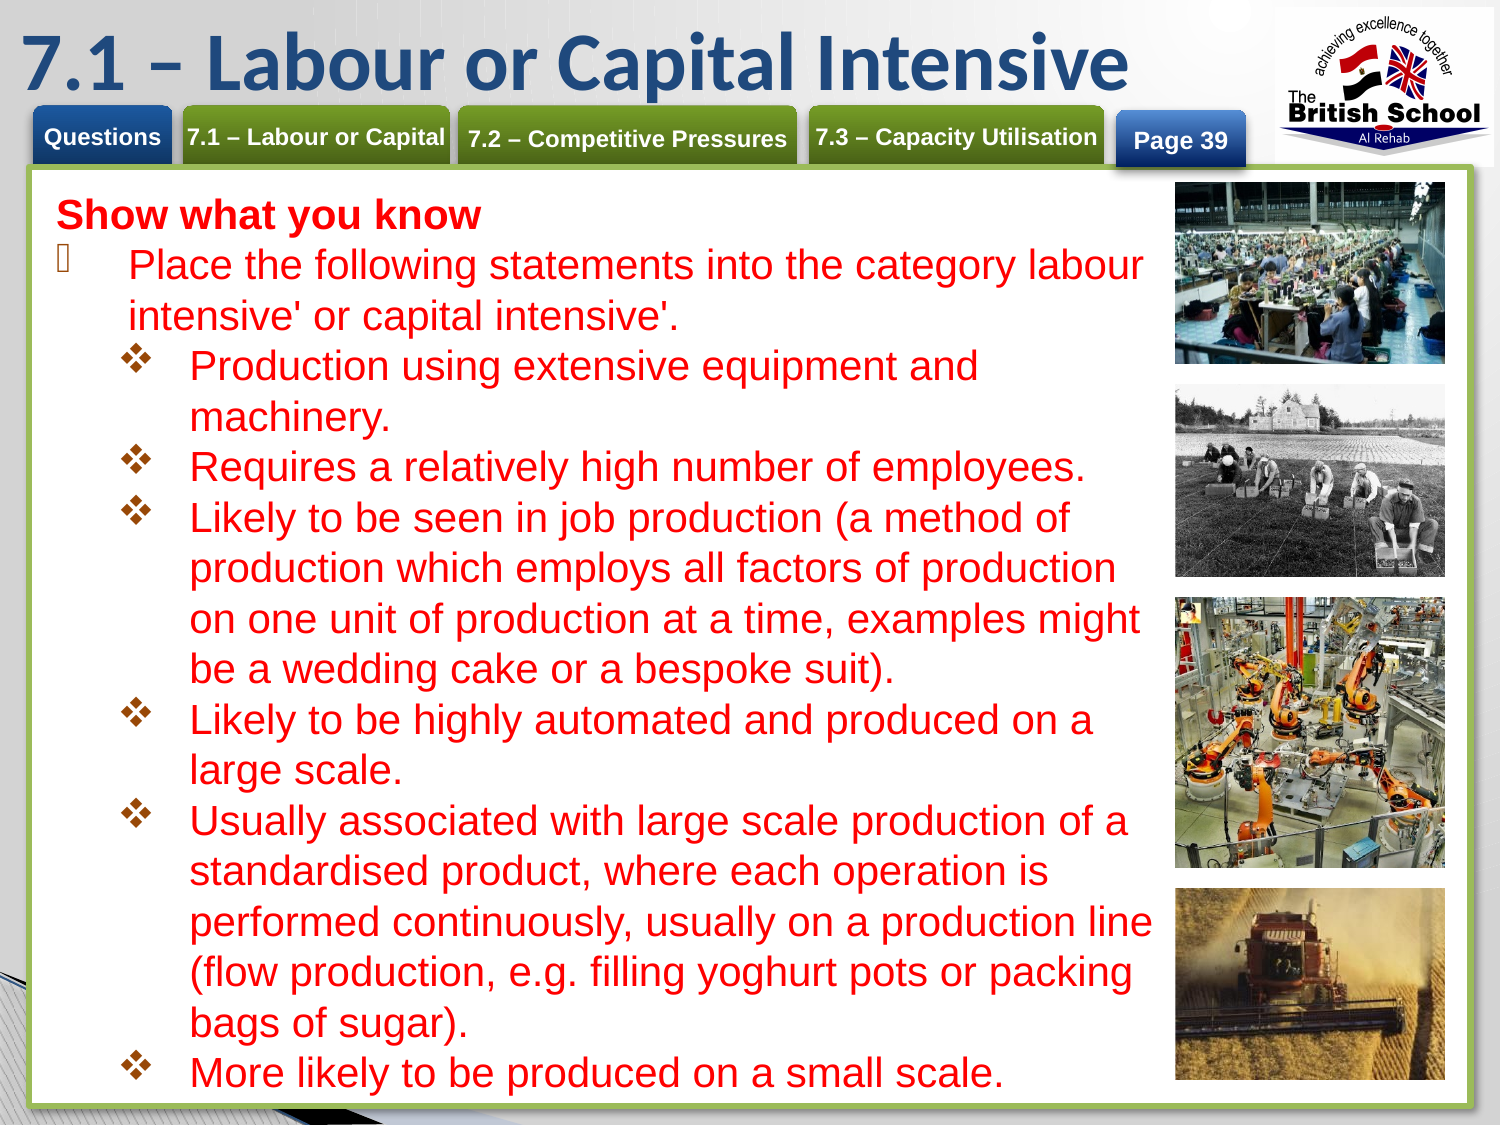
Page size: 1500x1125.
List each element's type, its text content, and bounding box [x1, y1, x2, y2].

title 7.1 – Labour or Capital Intensive [5, 11, 1270, 102]
picture [281, 1114, 303, 1125]
picture [1275, 7, 1495, 167]
text_box Page 39 [1116, 109, 1247, 167]
picture [1174, 597, 1446, 868]
text_box Show what you know Place the following statements into the category labour intensive' or capital intensive'. Production using extensive equipment and machinery. Requires a relatively high number of employees. Likely to be seen in job production (a method of production which employs all factors of production on one unit of production at a time, examples might be a wedding cake or a bespoke suit). Likely to be highly automated and produced on a large scale. Usually associated with large scale production of a standardised product, where each operation is performed continuously, usually on a production line (flow production, e.g. filling yoghurt pots or packing bags of sugar). More likely to be produced on a small scale. [41, 179, 1176, 1104]
picture [1174, 384, 1446, 578]
picture [1174, 182, 1446, 364]
picture [1174, 888, 1446, 1080]
